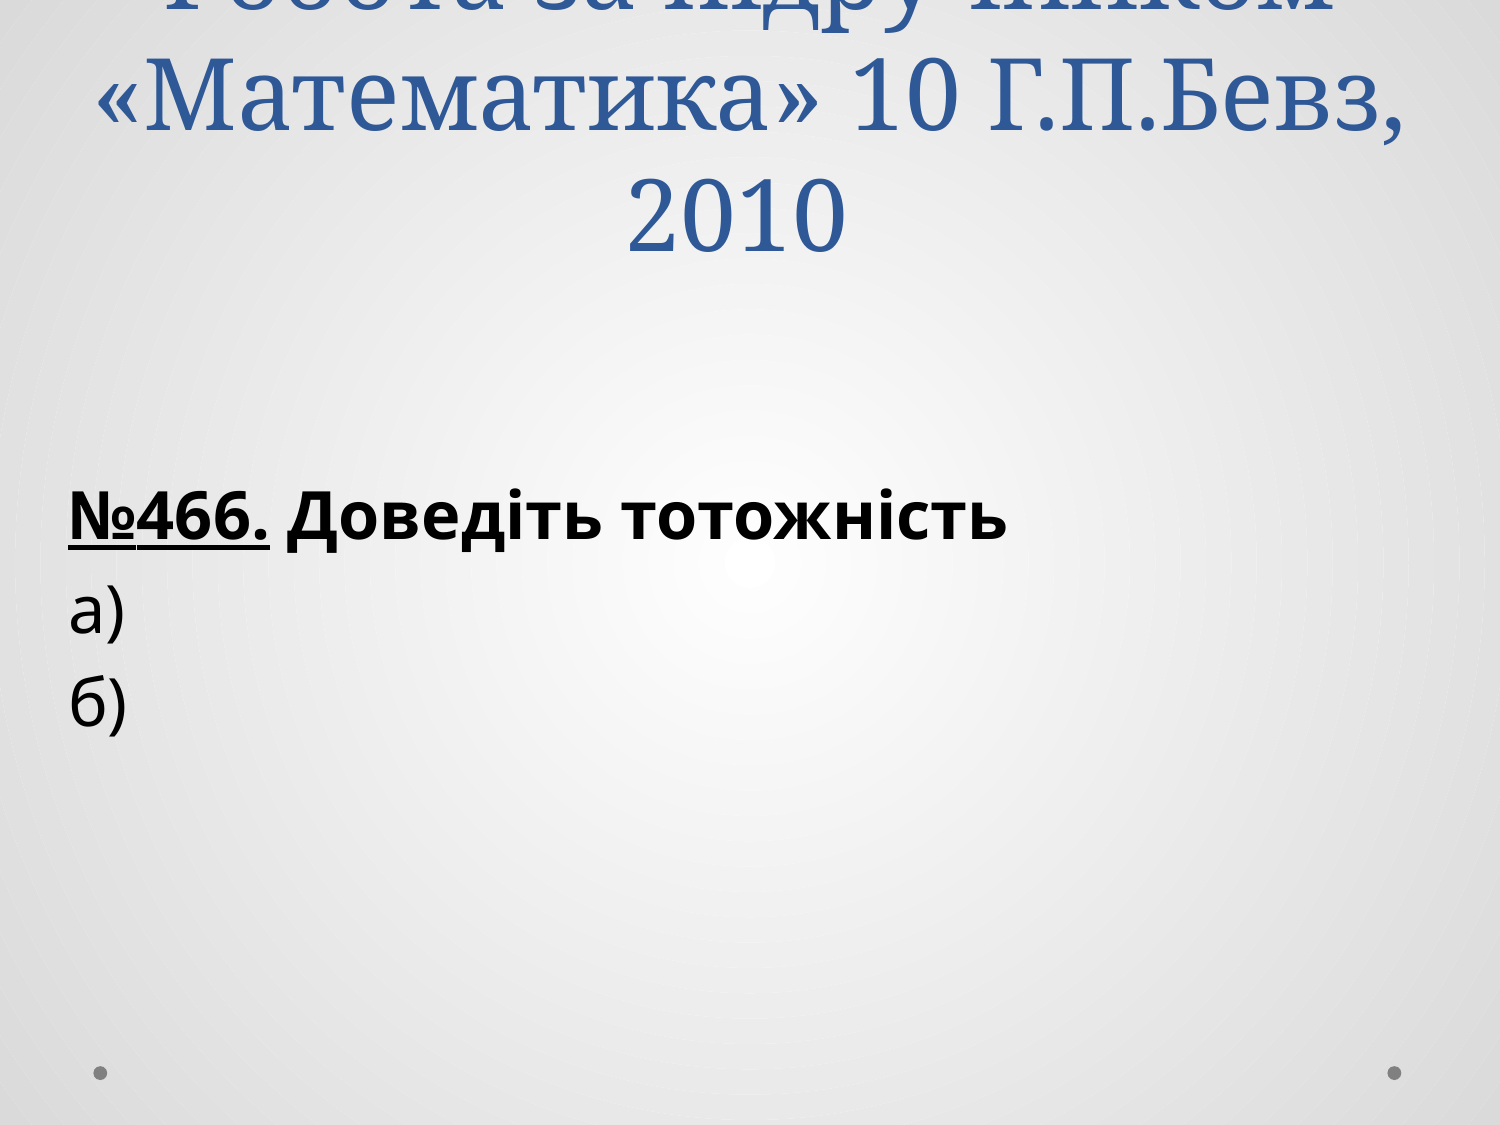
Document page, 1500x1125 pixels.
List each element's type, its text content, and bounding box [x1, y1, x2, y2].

title Робота за підручником «Математика» 10 Г.П.Бевз, 2010 [0, 19, 1500, 279]
